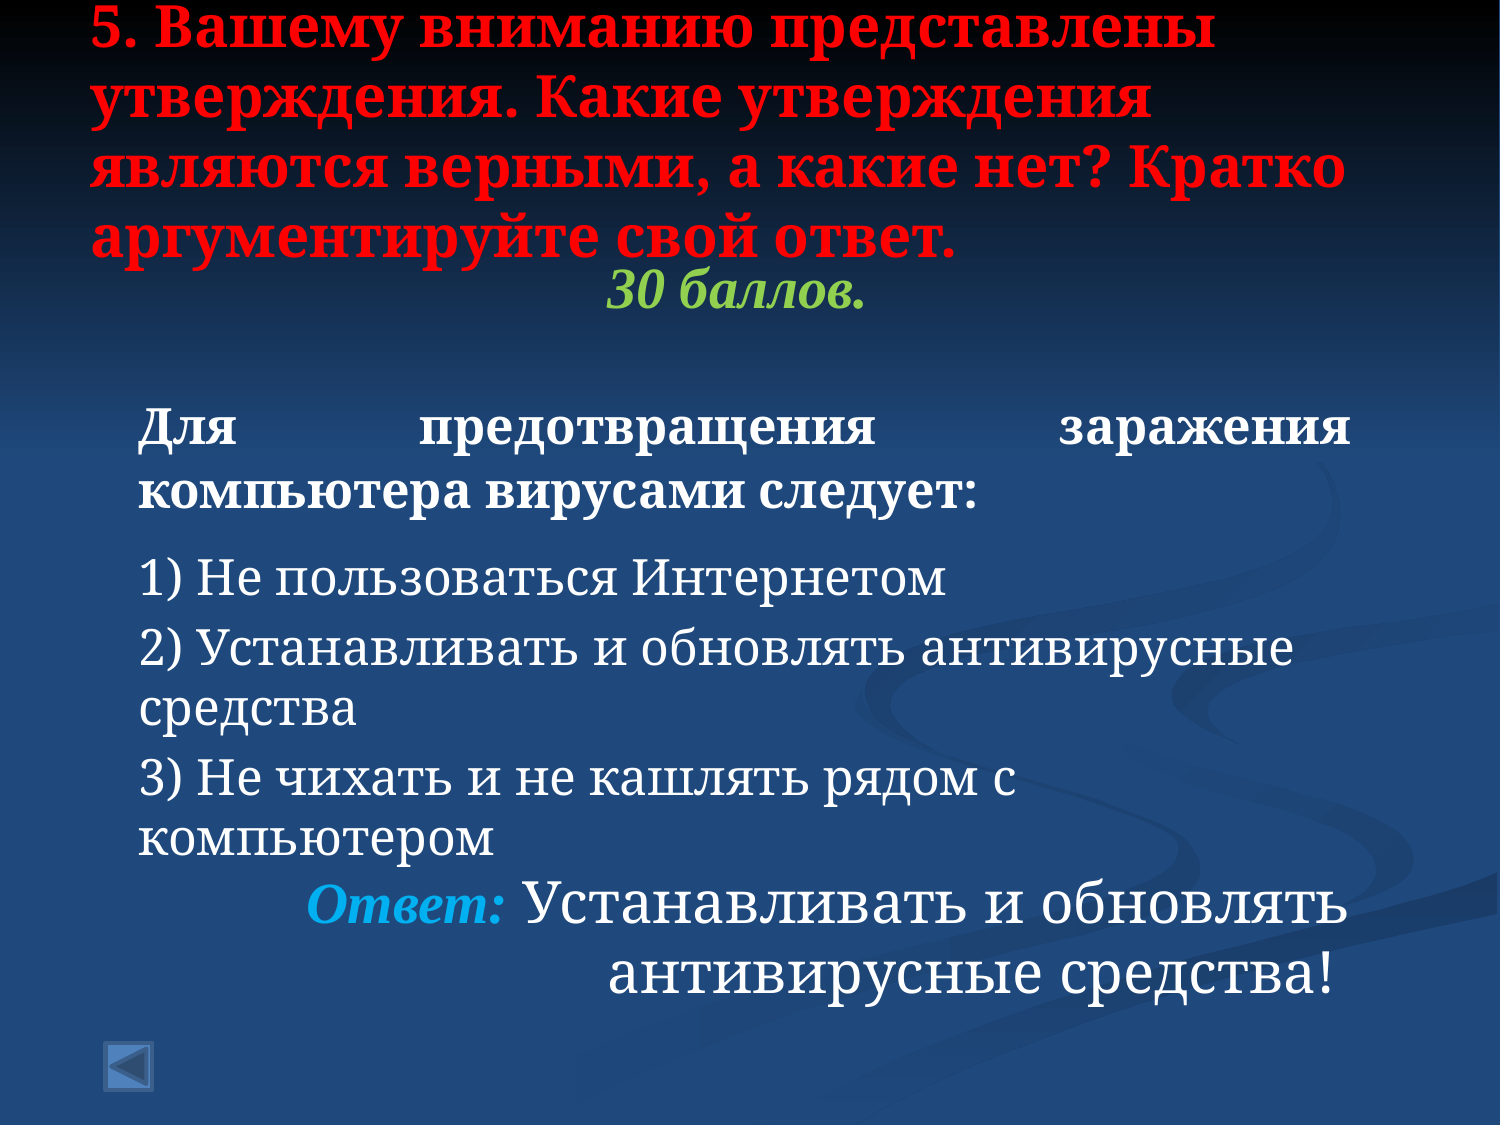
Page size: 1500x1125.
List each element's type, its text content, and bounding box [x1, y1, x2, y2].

text_box [103, 1041, 154, 1092]
text_box 30 баллов. Для предотвращения заражения компьютера вирусами следует: 1) Не пользоваться Интернетом 2) Устанавливать и обновлять антивирусные средства 3) Не чихать и не кашлять рядом с компьютером Ответ: Устанавливать и обновлять антивирусные средства! [123, 242, 1366, 1125]
title 5. Вашему вниманию представлены утверждения. Какие утверждения являются верными, а какие нет? Кратко аргументируйте свой ответ. [74, 125, 1426, 314]
